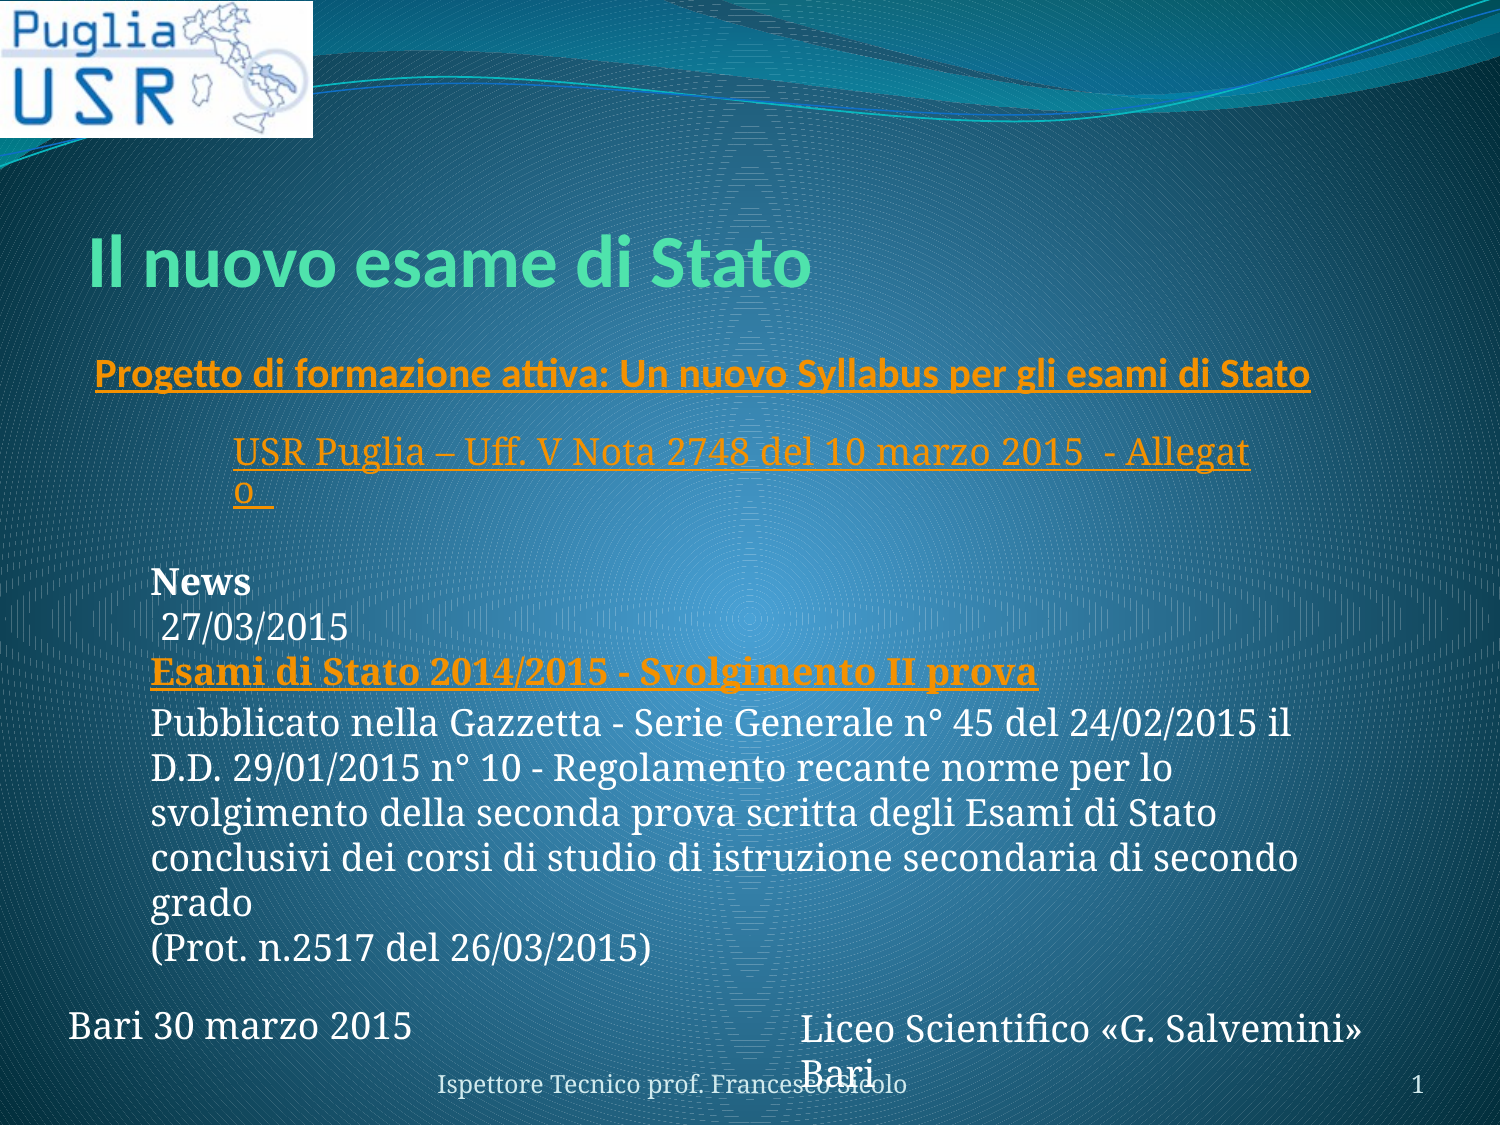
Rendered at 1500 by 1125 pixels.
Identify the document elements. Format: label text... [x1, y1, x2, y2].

slide_number 1 [1299, 1042, 1425, 1103]
picture [0, 2, 314, 138]
text_box Bari 30 marzo 2015 [53, 994, 513, 1055]
text_box News 27/03/2015 Esami di Stato 2014/2015 - Svolgimento II prova Pubblicato nella Gazzetta - Serie Generale n° 45 del 24/02/2015 il D.D. 29/01/2015 n° 10 - Regolamento recante norme per lo svolgimento della seconda prova scritta degli Esami di Stato conclusivi dei corsi di studio di istruzione secondaria di secondo grado (Prot. n.2517 del 26/03/2015) [135, 550, 1317, 1022]
footer Ispettore Tecnico prof. Francesco Sicolo [437, 1042, 988, 1103]
text_box USR Puglia – Uff. V Nota 2748 del 10 marzo 2015 - Allegato [218, 420, 1270, 487]
list Progetto di formazione attiva: Un nuovo Syllabus per gli esami di Stato [86, 338, 1362, 433]
text_box Liceo Scientifico «G. Salvemini» Bari [785, 997, 1436, 1103]
title Il nuovo esame di Stato [86, 184, 1362, 303]
